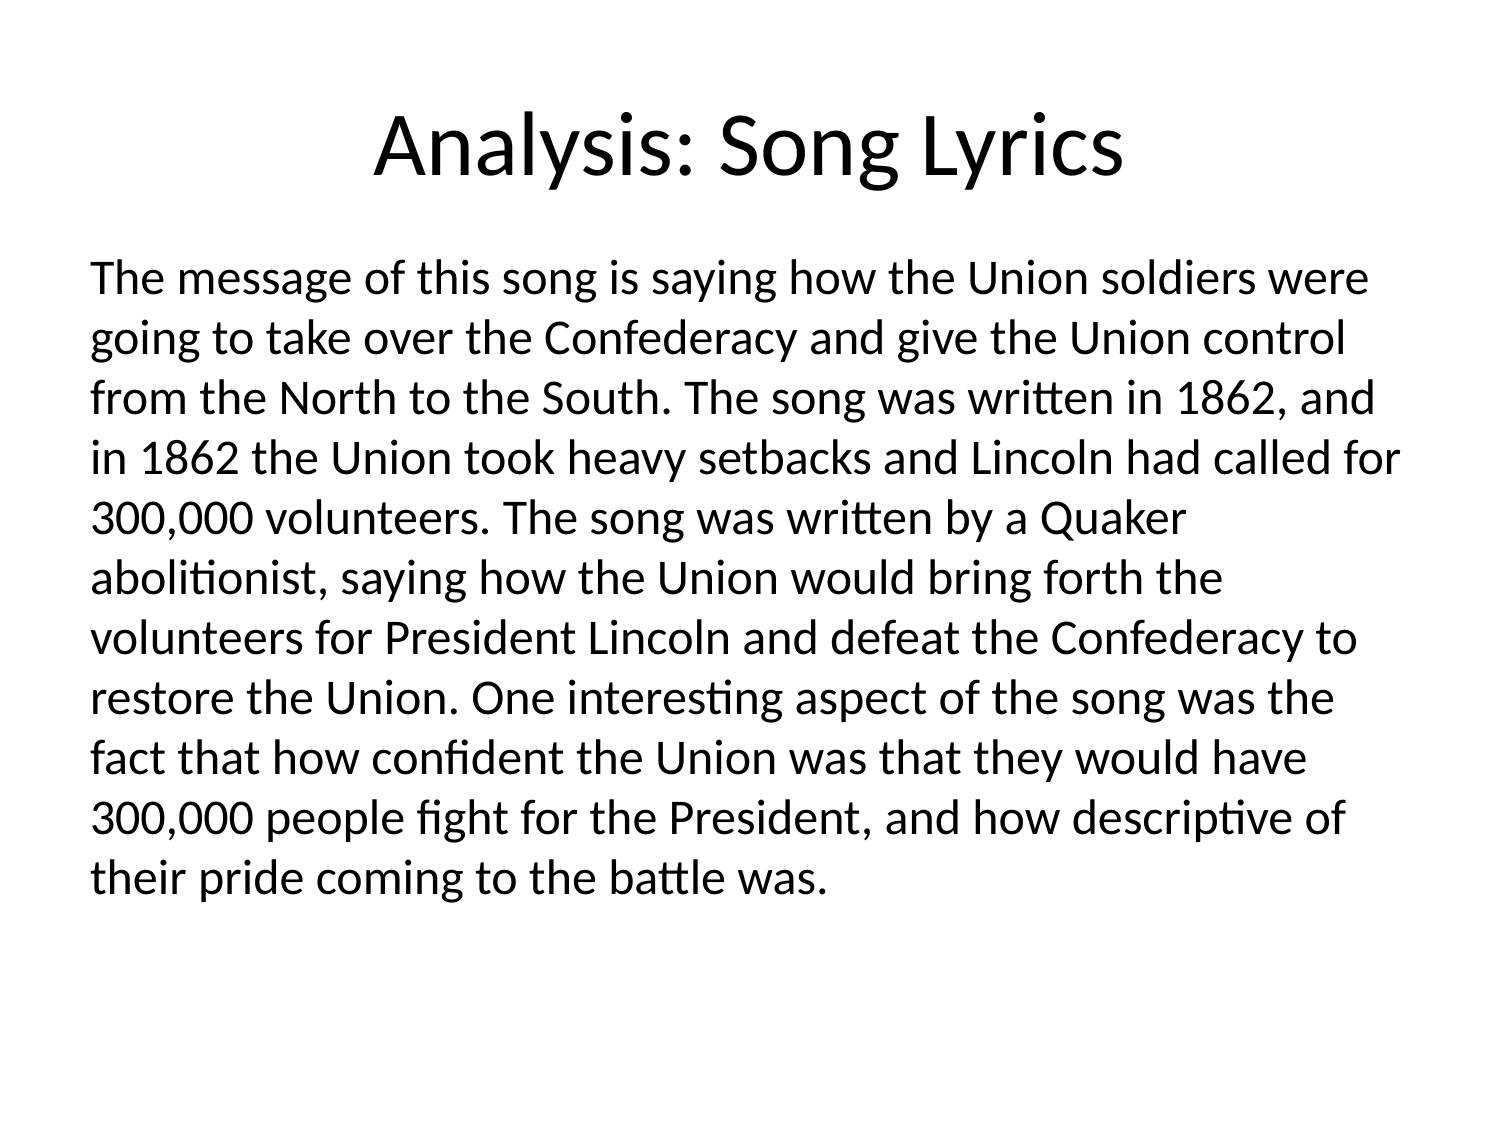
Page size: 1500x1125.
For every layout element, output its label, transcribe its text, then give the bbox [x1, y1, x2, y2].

list The message of this song is saying how the Union soldiers were going to take over the Confederacy and give the Union control from the North to the South. The song was written in 1862, and in 1862 the Union took heavy setbacks and Lincoln had called for 300,000 volunteers. The song was written by a Quaker abolitionist, saying how the Union would bring forth the volunteers for President Lincoln and defeat the Confederacy to restore the Union. One interesting aspect of the song was the fact that how confident the Union was that they would have 300,000 people fight for the President, and how descriptive of their pride coming to the battle was. [75, 237, 1425, 980]
title Analysis: Song Lyrics [75, 45, 1425, 233]
